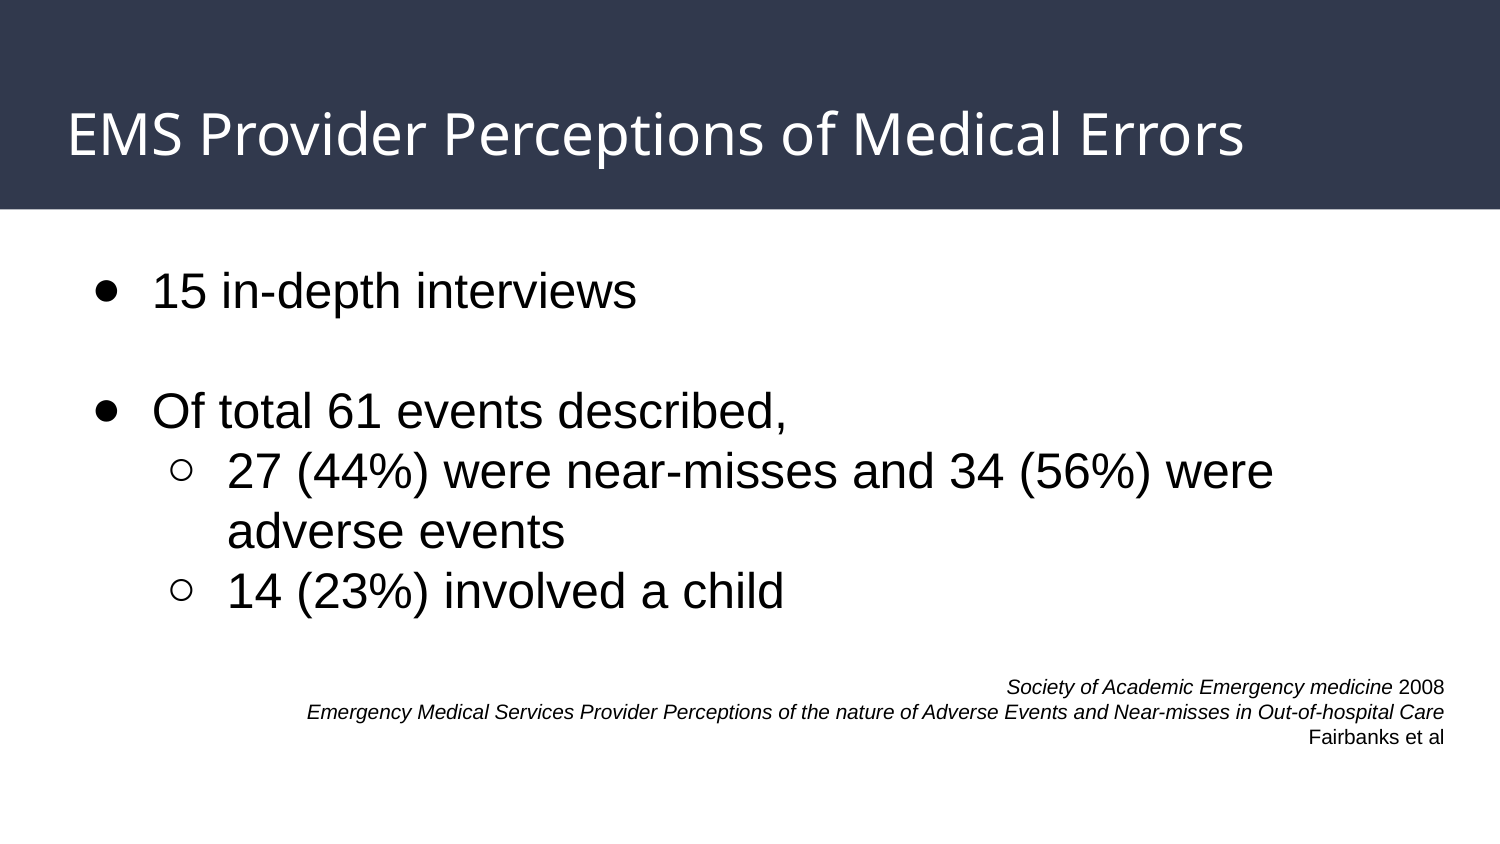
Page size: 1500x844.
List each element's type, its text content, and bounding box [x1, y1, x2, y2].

title EMS Provider Perceptions of Medical Errors [51, 82, 1449, 185]
text_box 15 in-depth interviews Of total 61 events described, 27 (44%) were near-misses and 34 (56%) were adverse events 14 (23%) involved a child Society of Academic Emergency medicine 2008 Emergency Medical Services Provider Perceptions of the nature of Adverse Events and Near-misses in Out-of-hospital Care Fairbanks et al [61, 243, 1460, 803]
